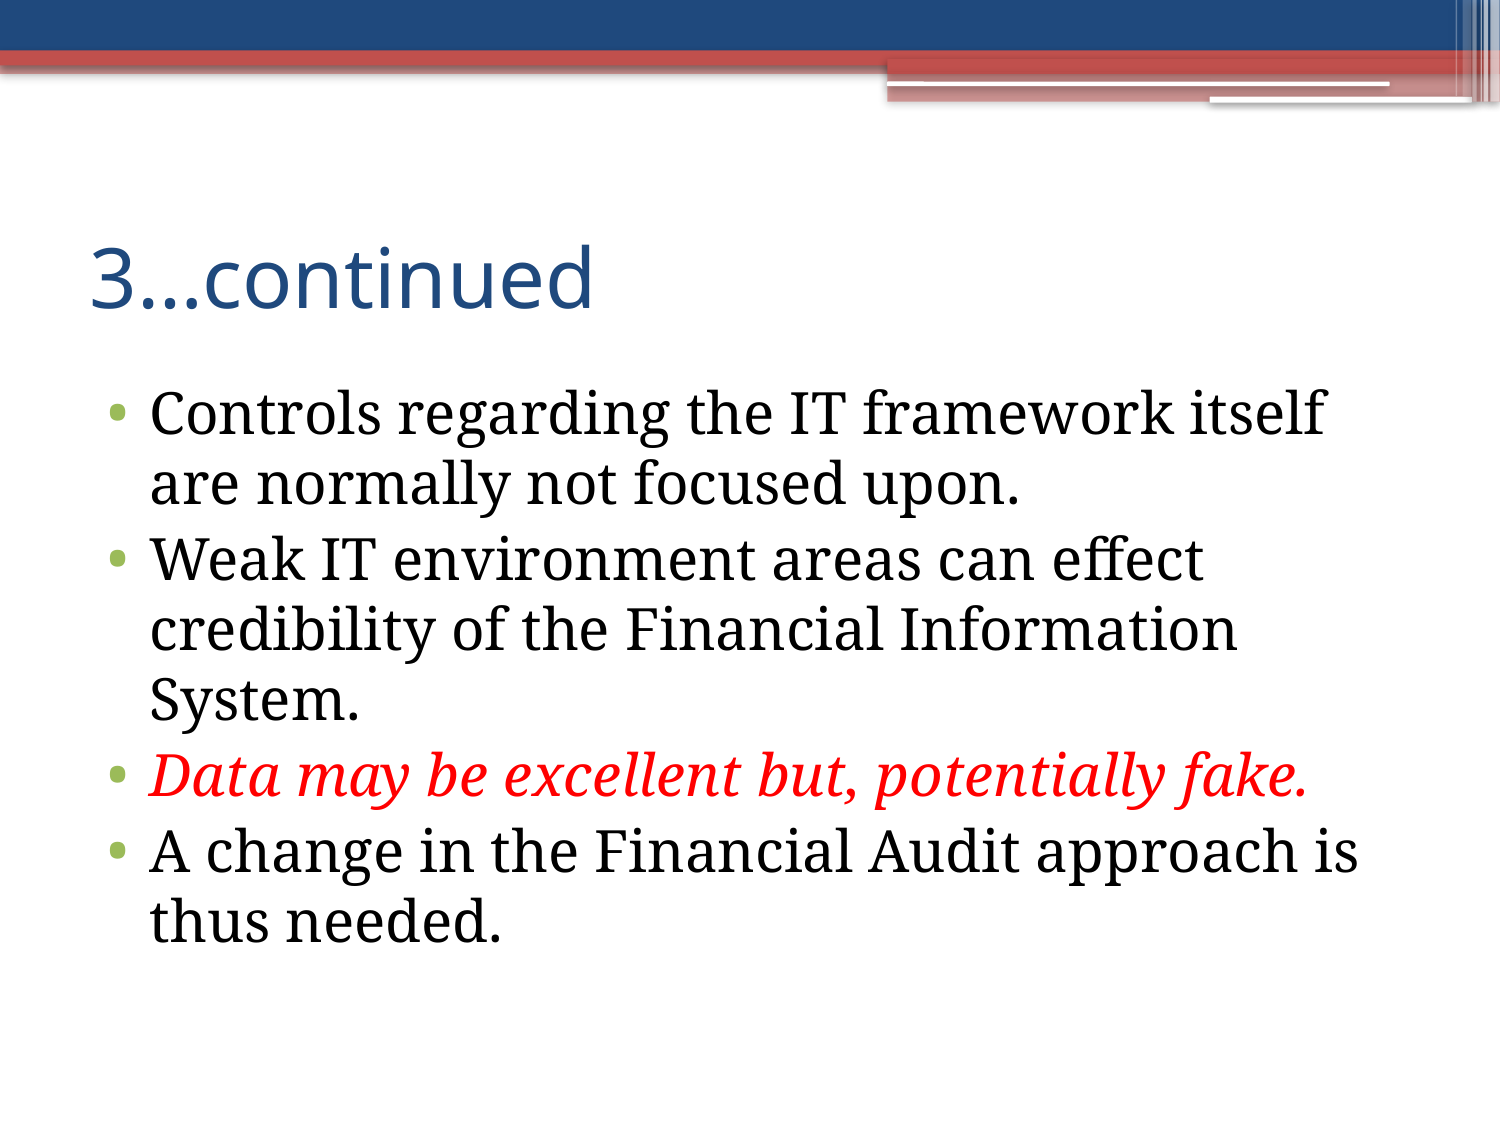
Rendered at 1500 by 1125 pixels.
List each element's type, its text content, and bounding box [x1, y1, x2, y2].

title 3…continued [75, 187, 1425, 363]
list Controls regarding the IT framework itself are normally not focused upon. Weak IT environment areas can effect credibility of the Financial Information System. Data may be excellent but, potentially fake. A change in the Financial Audit approach is thus needed. [75, 368, 1425, 1079]
